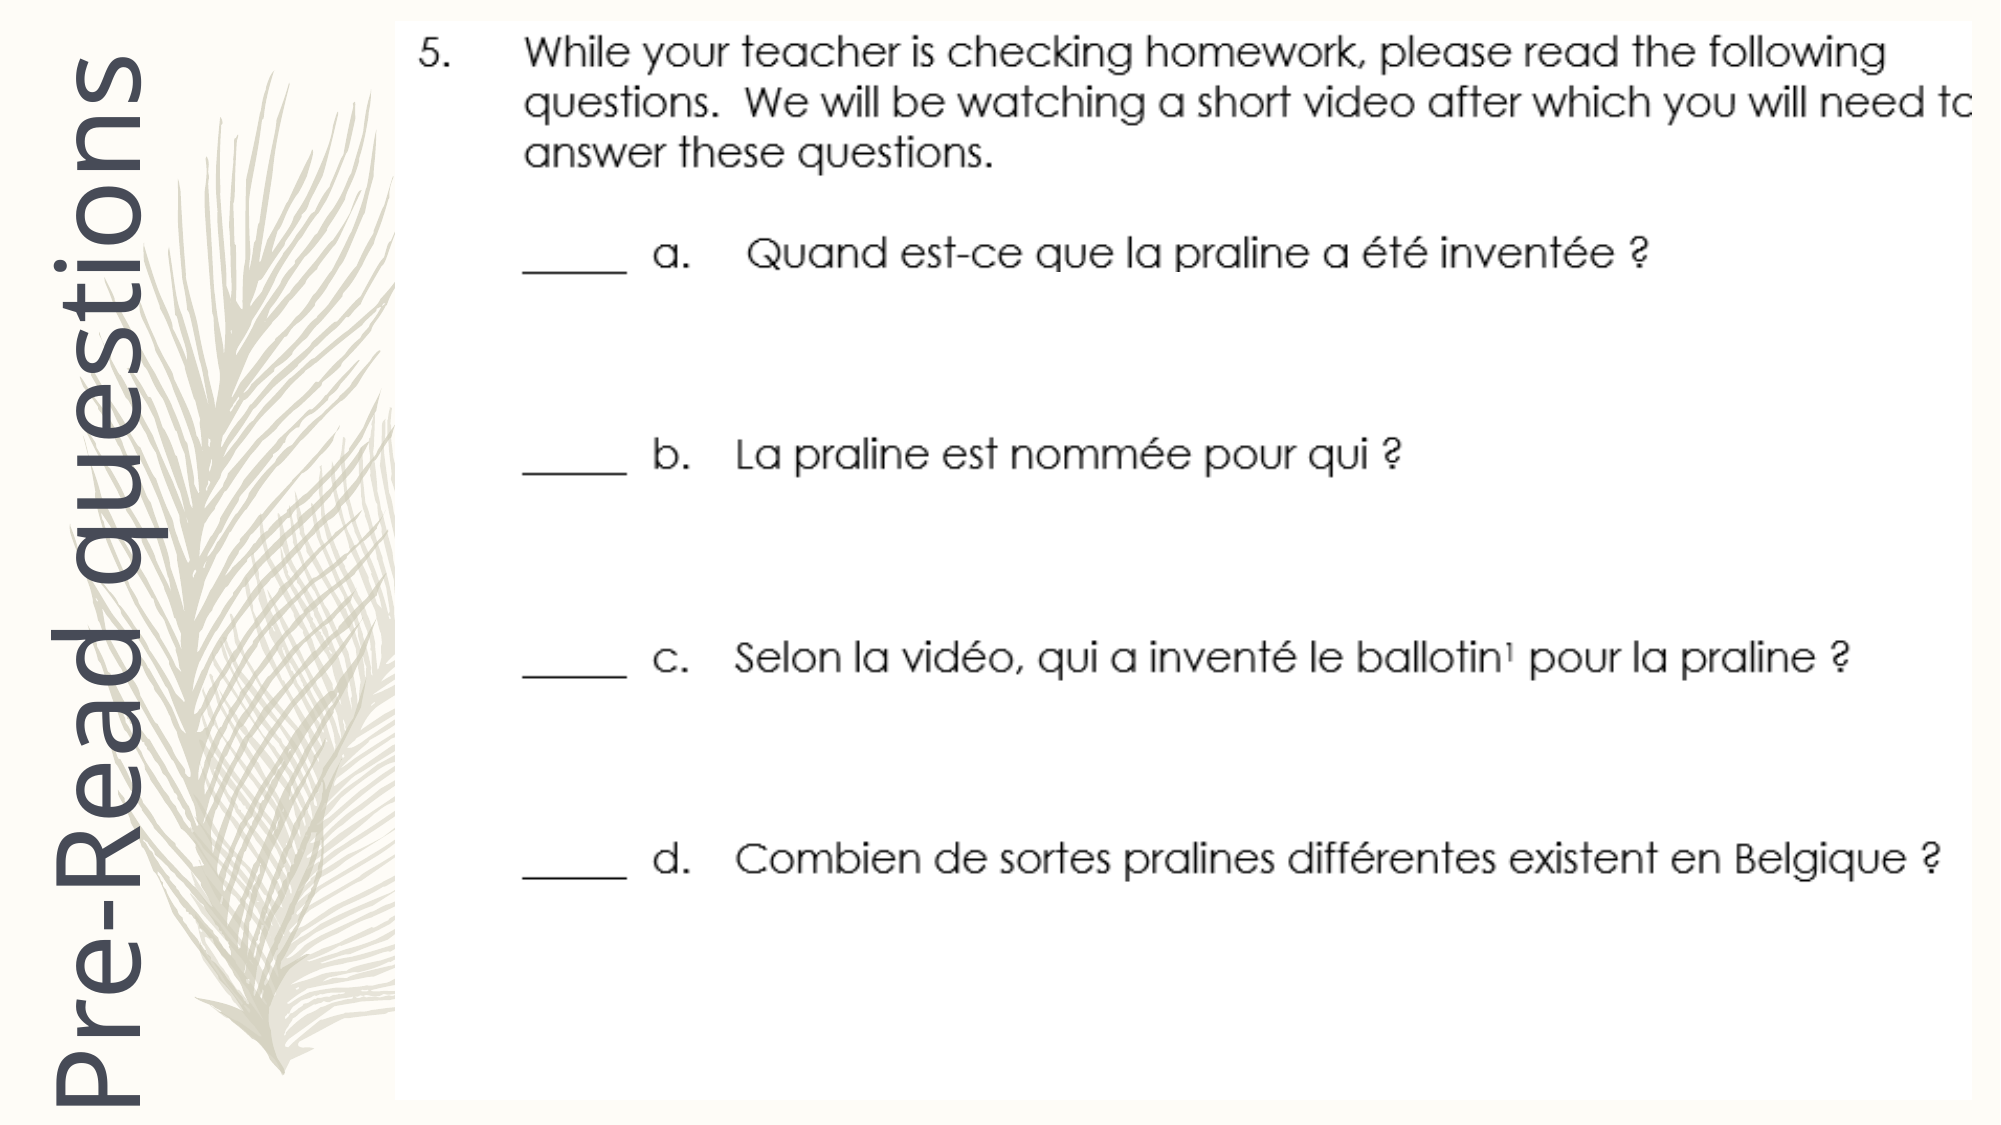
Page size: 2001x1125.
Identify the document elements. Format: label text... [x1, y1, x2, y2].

text_box Pre-Read questions [14, 4, 263, 1125]
picture [395, 21, 1972, 1100]
